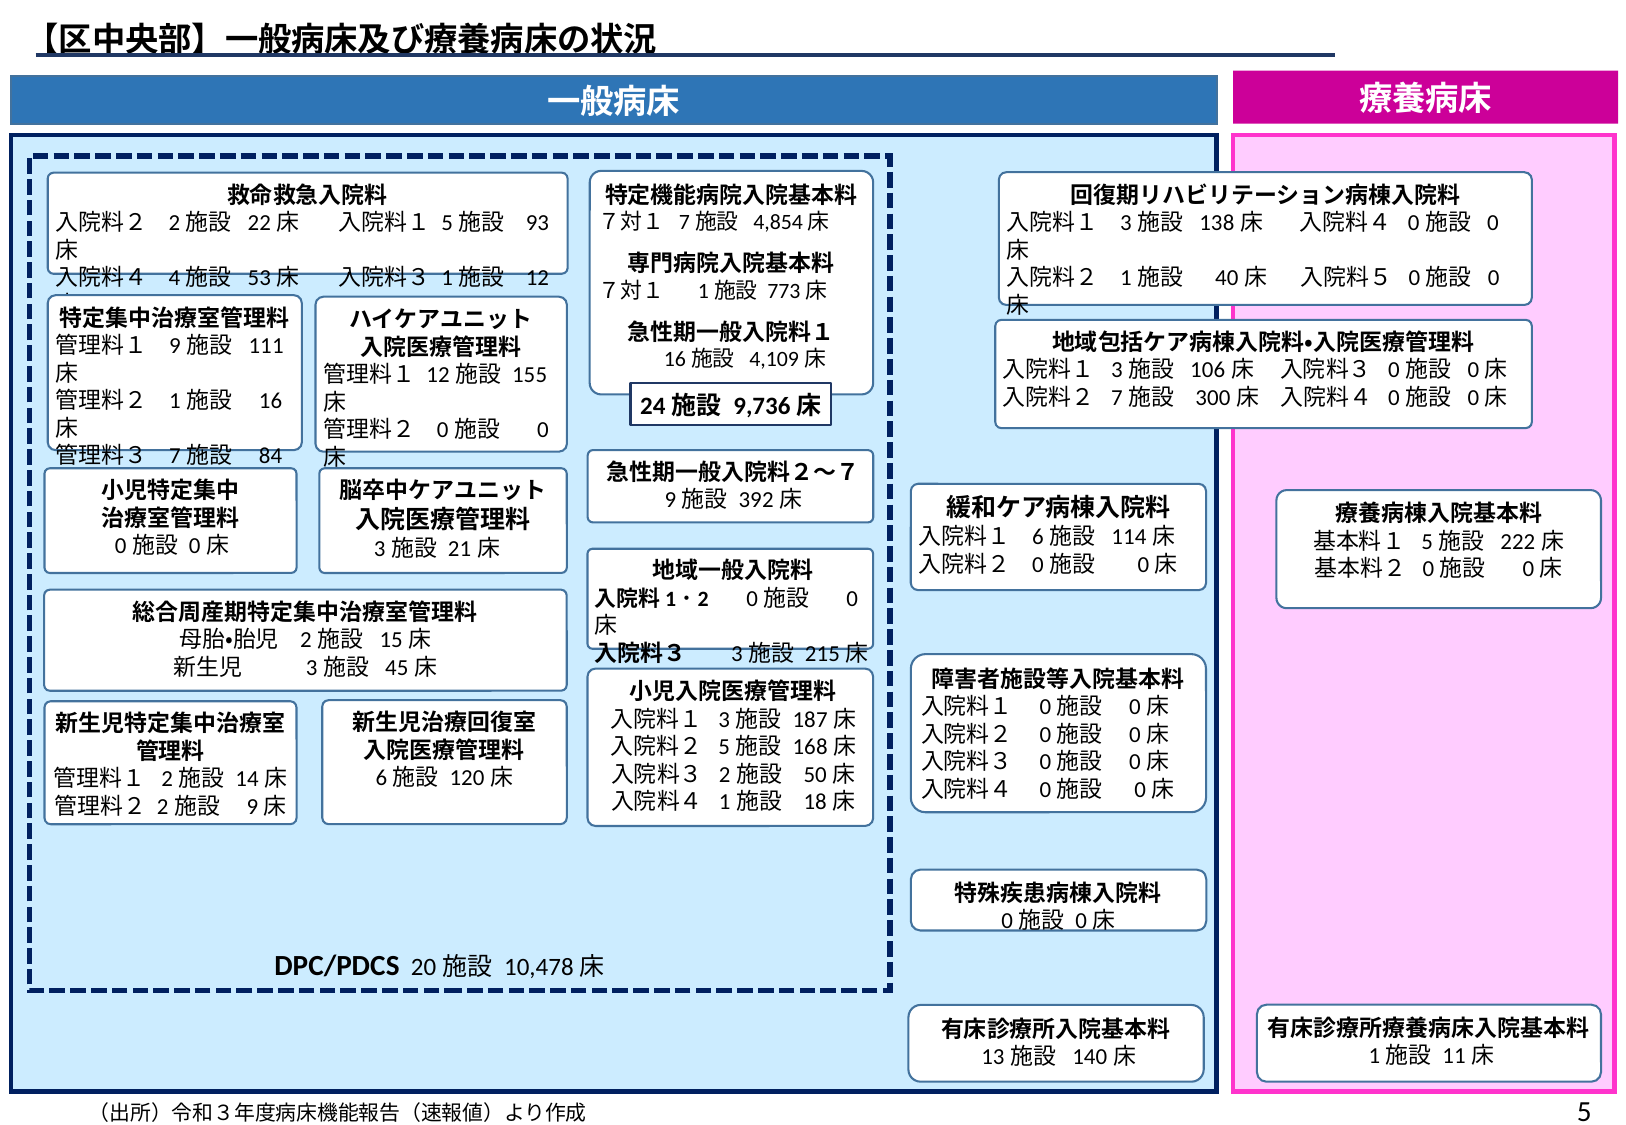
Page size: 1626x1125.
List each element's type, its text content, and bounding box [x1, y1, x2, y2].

text_box 緩和ケア病棟入院料 入院料１ 6施設 114床 入院料２ 0施設 0床 [909, 482, 1208, 592]
text_box DPC/PDCS 20施設 10,478床 [259, 939, 661, 989]
text_box 急性期一般入院料２～７ 9施設 392床 [586, 449, 875, 524]
text_box 地域包括ケア病棟入院料・入院医療管理料 入院料１ 3施設 106床 入院料３ 0施設 0床 入院料２ 7施設 300床 入院料４ 0施設 0床 [994, 318, 1533, 430]
text_box 【区中央部】一般病床及び療養病床の状況 [11, 10, 1615, 66]
text_box 24施設 9,736床 [630, 383, 832, 426]
text_box 特殊疾患病棟入院料 0施設 0床 [909, 868, 1208, 932]
text_box 療養病棟入院基本料 基本料１ 5施設 222床 基本料２ 0施設 0床 [1275, 489, 1603, 610]
text_box 有床診療所入院基本料 13施設 140床 [907, 1003, 1205, 1083]
text_box [10, 134, 1218, 1093]
text_box （出所）令和３年度病床機能報告（速報値）より作成 [74, 1092, 687, 1125]
text_box 有床診療所療養病床入院基本料 1施設 11床 [1255, 1003, 1603, 1080]
text_box [29, 155, 891, 992]
slide_number 4 [1240, 1080, 1607, 1125]
text_box 回復期リハビリテーション病棟入院料 入院料１ 3施設 138床 入院料４ 0施設 0床 入院料２ 1施設 40床 入院料５ 0施設 0床 入院料３ 2施設 81床 入院料６ 0施設 0床 [997, 171, 1533, 306]
text_box 一般病床 [10, 75, 1218, 125]
text_box 療養病床 [1232, 70, 1619, 125]
text_box 障害者施設等入院基本料 入院料１ 0施設 0床 入院料２ 0施設 0床 入院料３ 0施設 0床 入院料４ 0施設 0床 [909, 653, 1208, 814]
text_box [1232, 134, 1616, 1093]
text_box 小児入院医療管理料 入院料１ 3施設 187床 入院料２ 5施設 168床 入院料３ 2施設 50床 入院料４ 1施設 18床 [586, 667, 875, 828]
